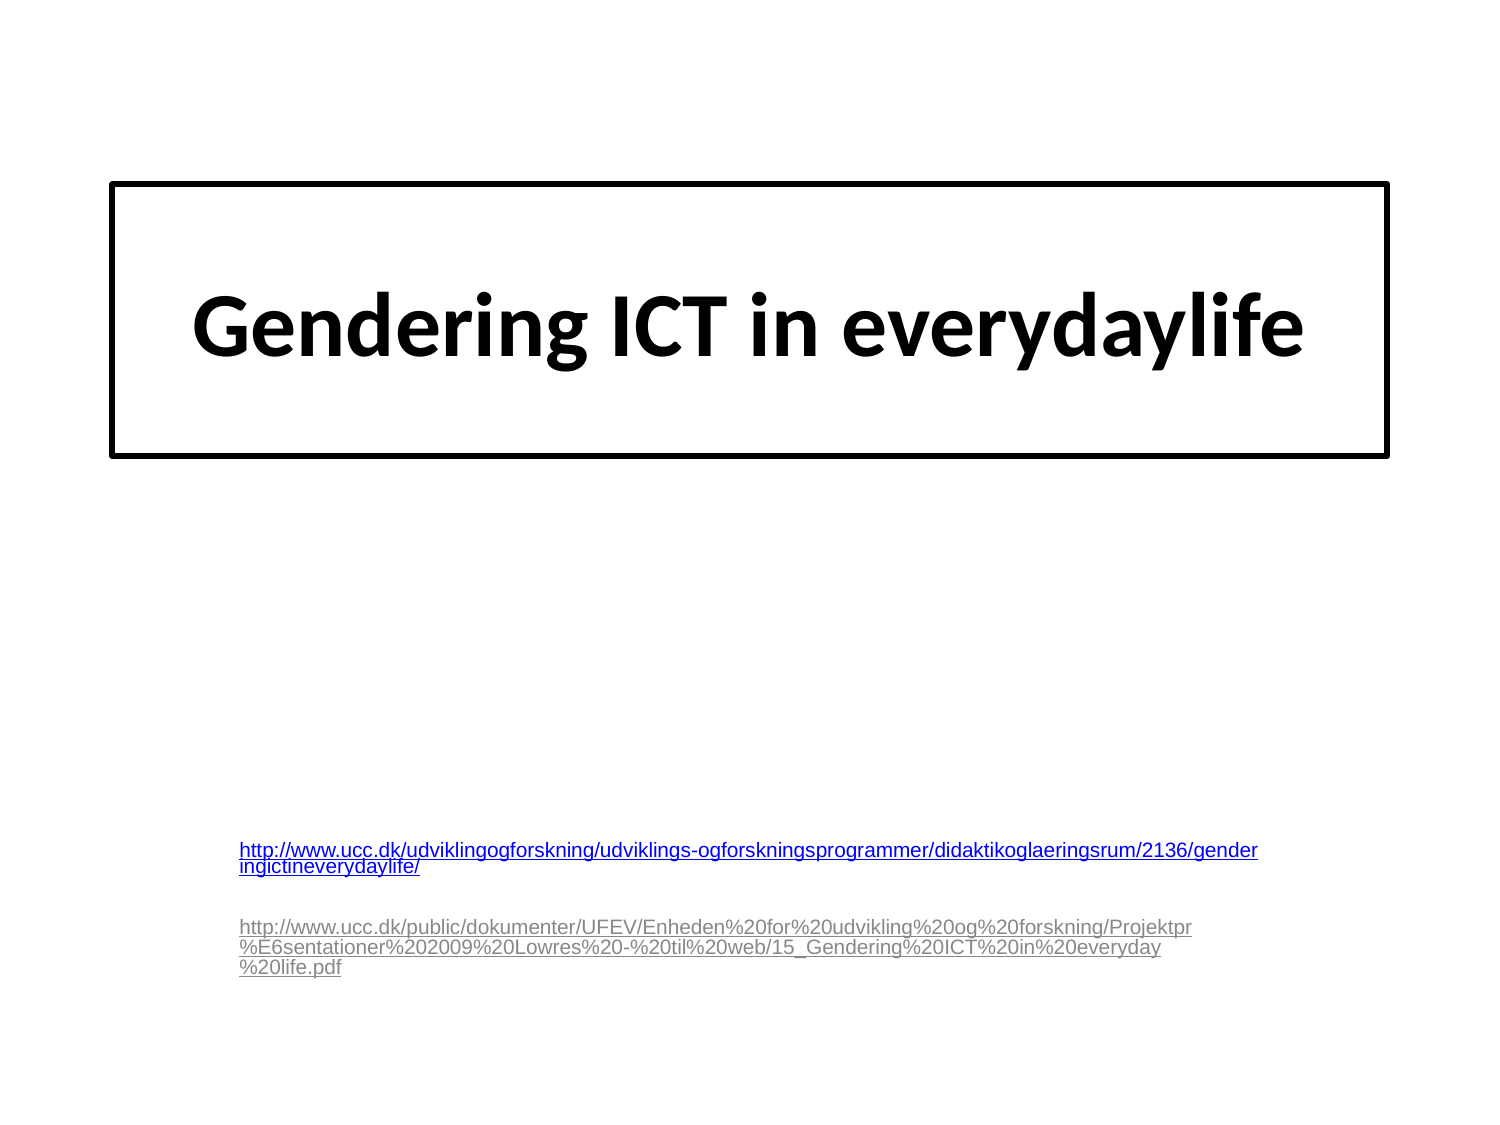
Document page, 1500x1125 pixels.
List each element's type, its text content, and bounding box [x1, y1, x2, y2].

title Gendering ICT in everydaylife [112, 184, 1388, 457]
list http://www.ucc.dk/udviklingogforskning/udviklings-ogforskningsprogrammer/didaktikoglaeringsrum/2136/genderingictineverydaylife/ http://www.ucc.dk/public/dokumenter/UFEV/Enheden%20for%20udvikling%20og%20forskning/Projektpr%E6sentationer%202009%20Lowres%20-%20til%20web/15_Gendering%20ICT%20in%20everyday%20life.pdf [224, 637, 1275, 1023]
